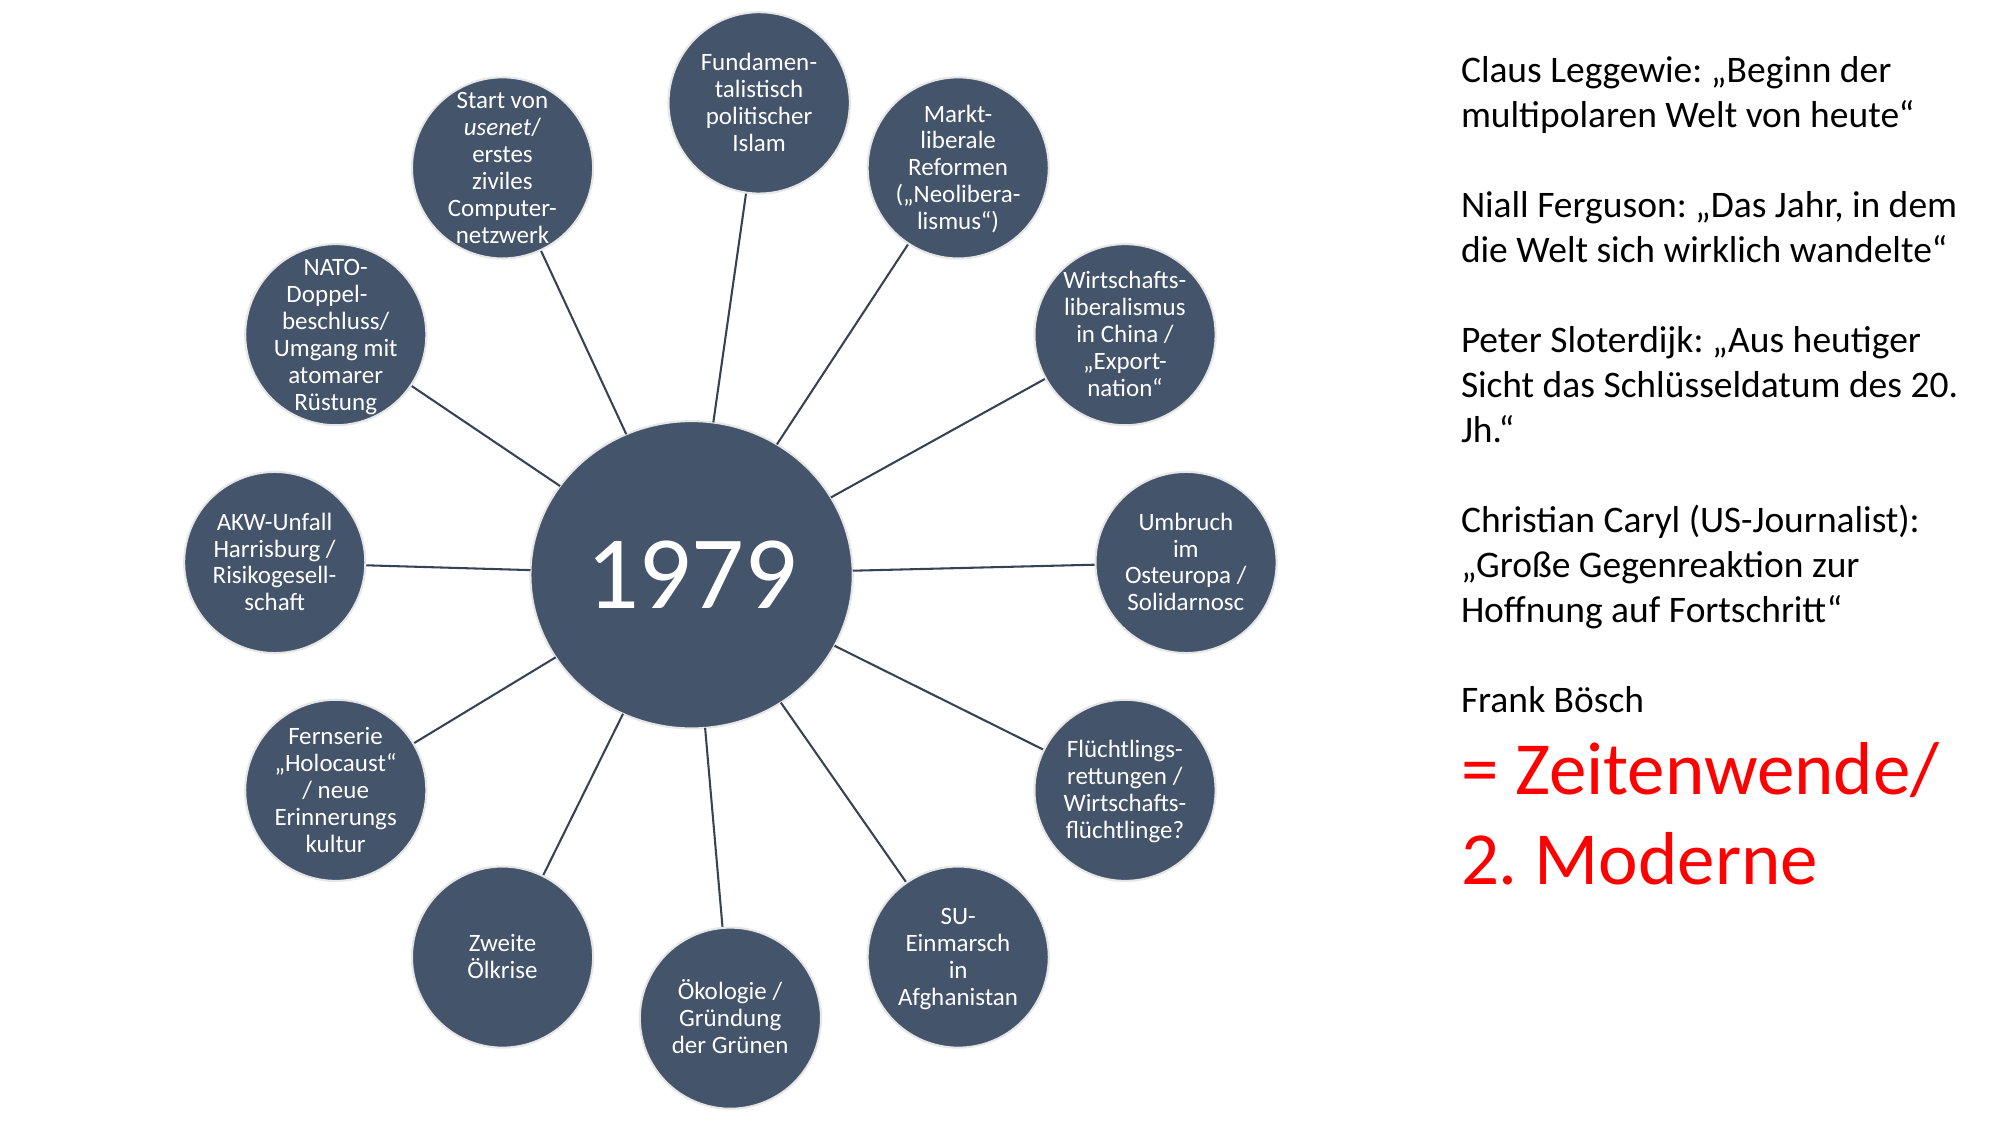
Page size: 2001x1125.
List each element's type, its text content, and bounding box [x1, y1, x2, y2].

text_box Claus Leggewie: „Beginn der multipolaren Welt von heute“ Niall Ferguson: „Das Jahr, in dem die Welt sich wirklich wandelte“ Peter Sloterdijk: „Aus heutiger Sicht das Schlüsseldatum des 20. Jh.“ Christian Caryl (US-Journalist): „Große Gegenreaktion zur Hoffnung auf Fortschritt“ Frank Bösch = Zeitenwende/ 2. Moderne [1446, 37, 2000, 908]
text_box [67, 12, 1394, 1113]
